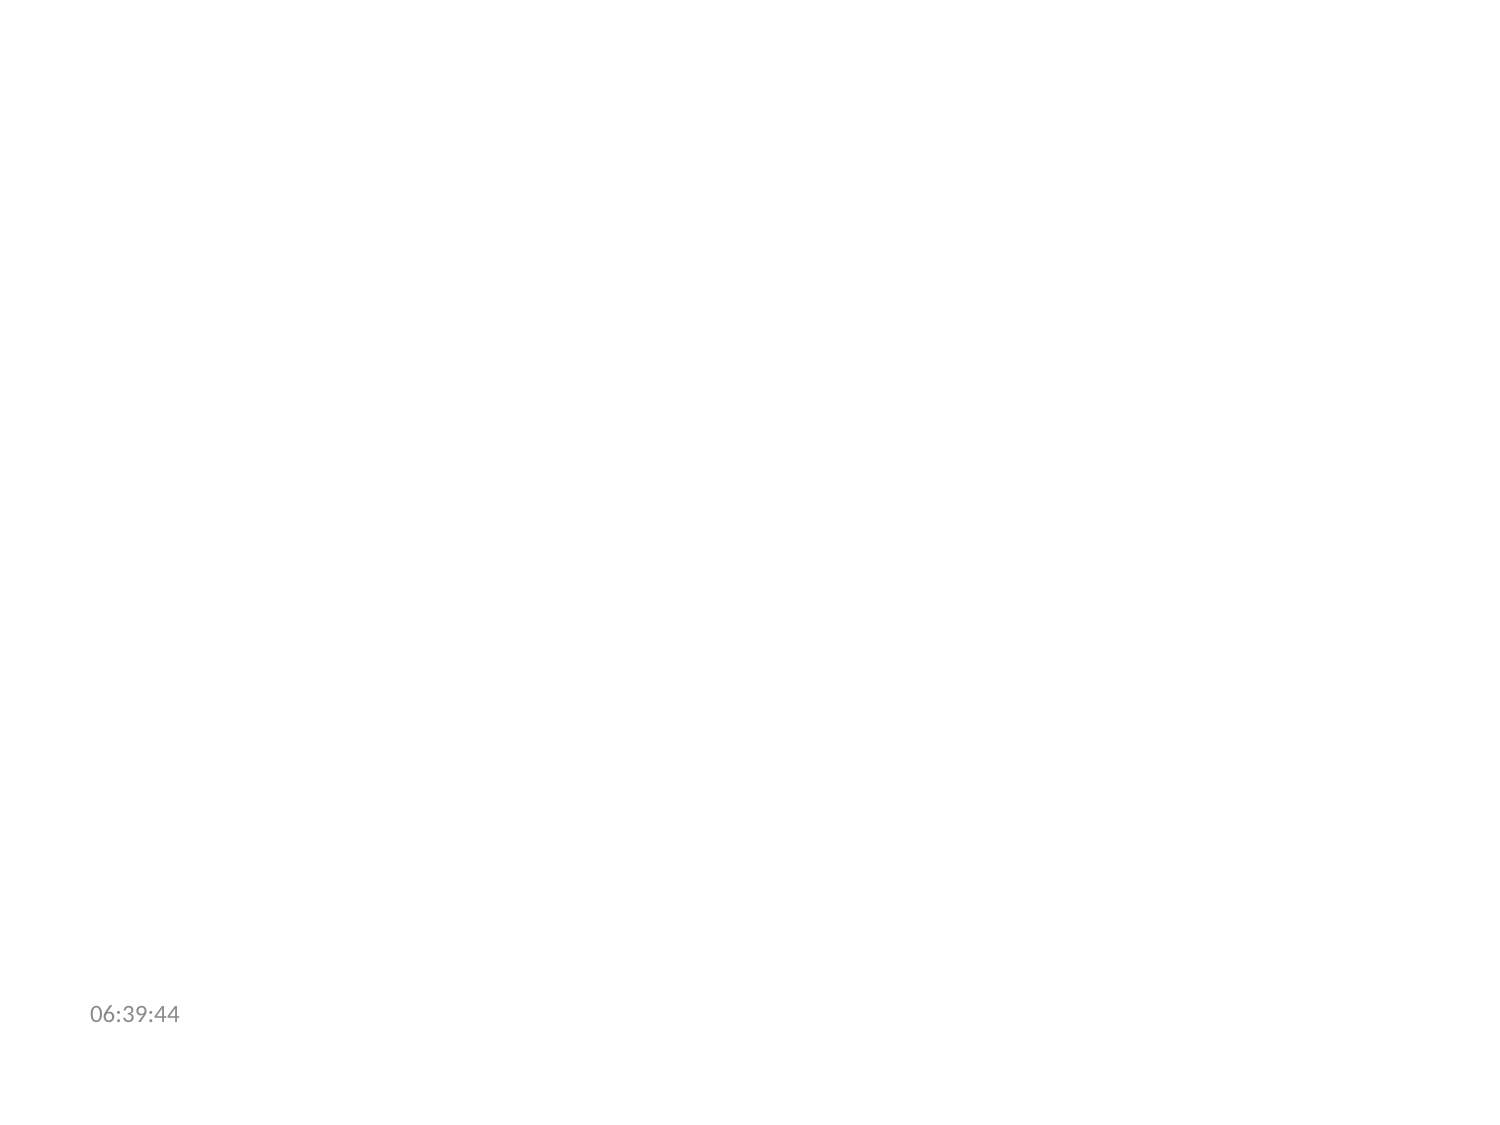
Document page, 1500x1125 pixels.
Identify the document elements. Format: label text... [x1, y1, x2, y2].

text_box 15:35:09 [75, 982, 425, 1043]
